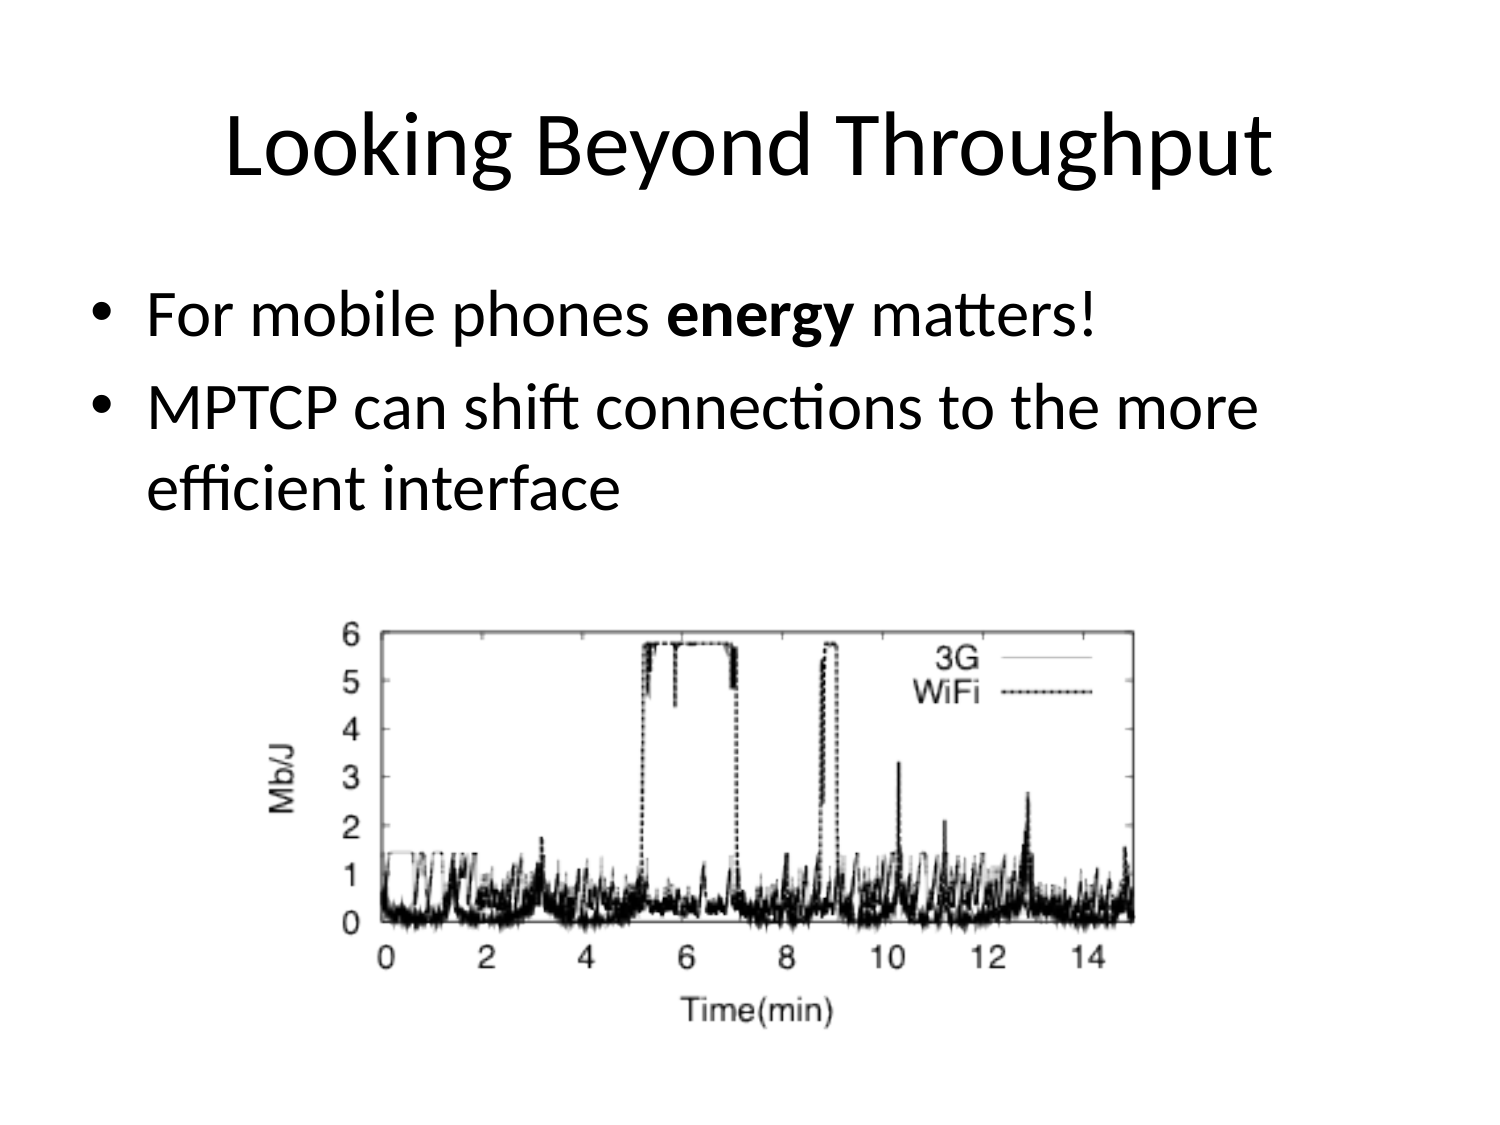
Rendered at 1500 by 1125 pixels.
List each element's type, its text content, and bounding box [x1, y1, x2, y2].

picture [234, 567, 1186, 1033]
title Looking Beyond Throughput [75, 45, 1425, 233]
list For mobile phones energy matters! MPTCP can shift connections to the more efficient interface [75, 262, 1425, 1005]
